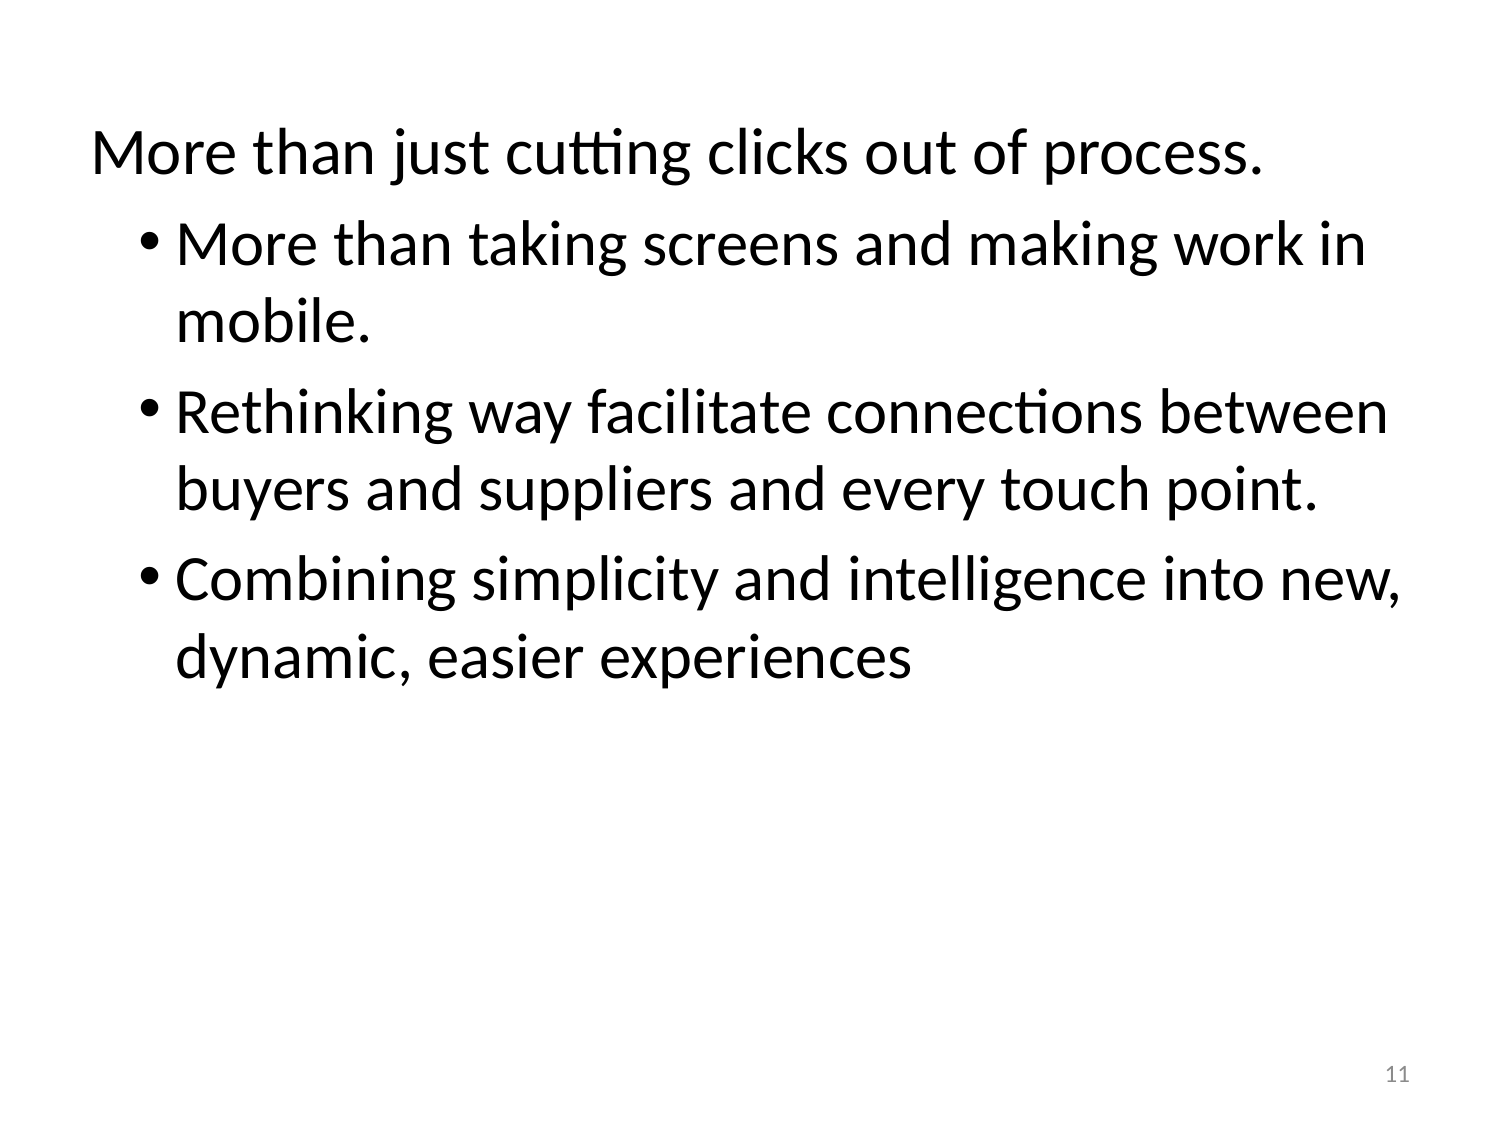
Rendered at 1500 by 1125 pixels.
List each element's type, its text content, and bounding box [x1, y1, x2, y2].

slide_number 11 [1074, 1042, 1425, 1103]
list More than just cutting clicks out of process. More than taking screens and making work in mobile. Rethinking way facilitate connections between buyers and suppliers and every touch point. Combining simplicity and intelligence into new, dynamic, easier experiences [75, 100, 1425, 1125]
